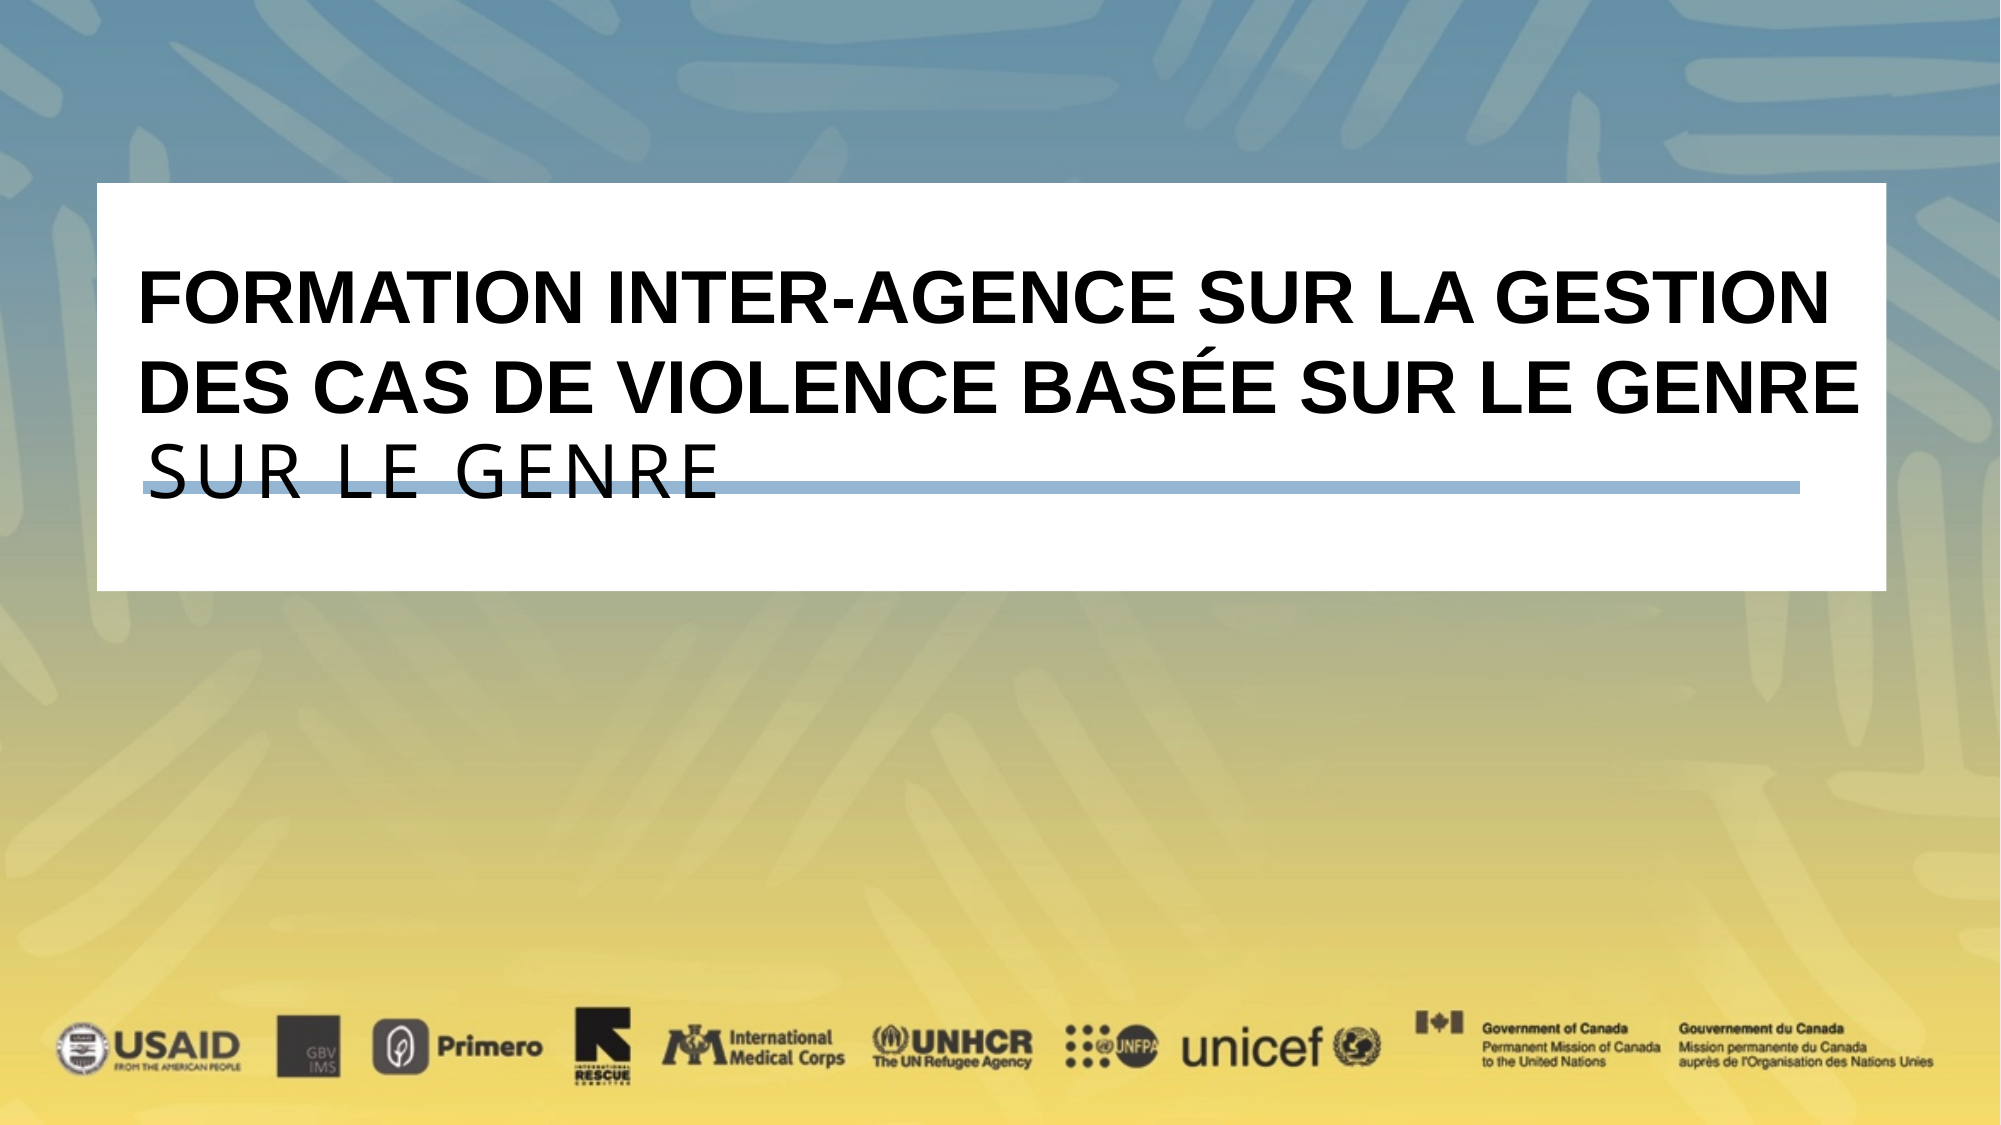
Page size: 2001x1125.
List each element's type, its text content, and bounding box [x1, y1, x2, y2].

text_box FORMATION INTER-AGENCE SUR LA GESTION DES CAS DE VIOLENCE BASÉE SUR LE GENRE [123, 241, 1884, 437]
picture [0, 0, 2001, 1125]
